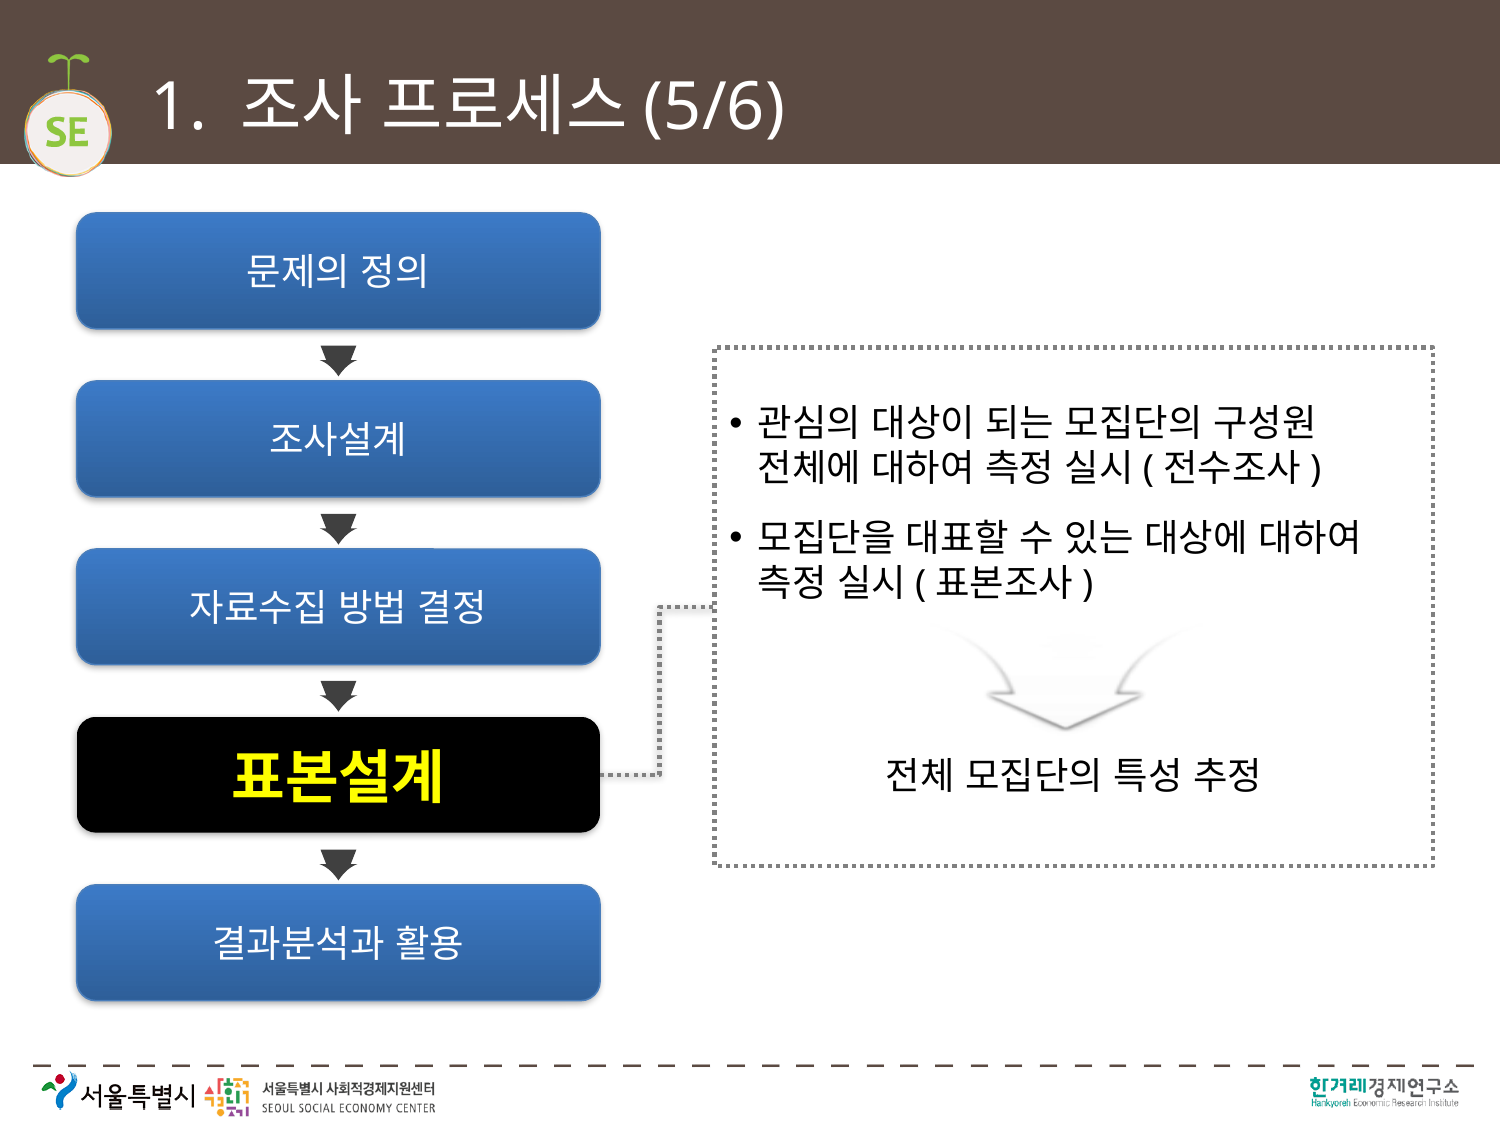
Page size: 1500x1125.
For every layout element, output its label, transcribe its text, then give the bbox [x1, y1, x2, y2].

title 1. 조사 프로세스(5/6) [135, 45, 1463, 161]
text_box 표본설계 [76, 716, 601, 833]
text_box 전체 모집단의 특성 추정 [870, 744, 1277, 805]
text_box [319, 680, 358, 712]
text_box [319, 345, 358, 377]
text_box 자료수집 방법 결정 [75, 548, 601, 666]
text_box 조사설계 [75, 380, 601, 498]
text_box 문제의 정의 [75, 212, 601, 330]
picture [0, 0, 1500, 1125]
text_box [599, 606, 715, 776]
text_box 관심의 대상이 되는 모집단의 구성원 전체에 대하여 측정 실시(전수조사) 모집단을 대표할 수 있는 대상에 대하여 측정 실시(표본조사) [712, 345, 1435, 868]
text_box [319, 849, 358, 881]
text_box 결과분석과 활용 [75, 884, 601, 1002]
text_box [319, 513, 358, 545]
